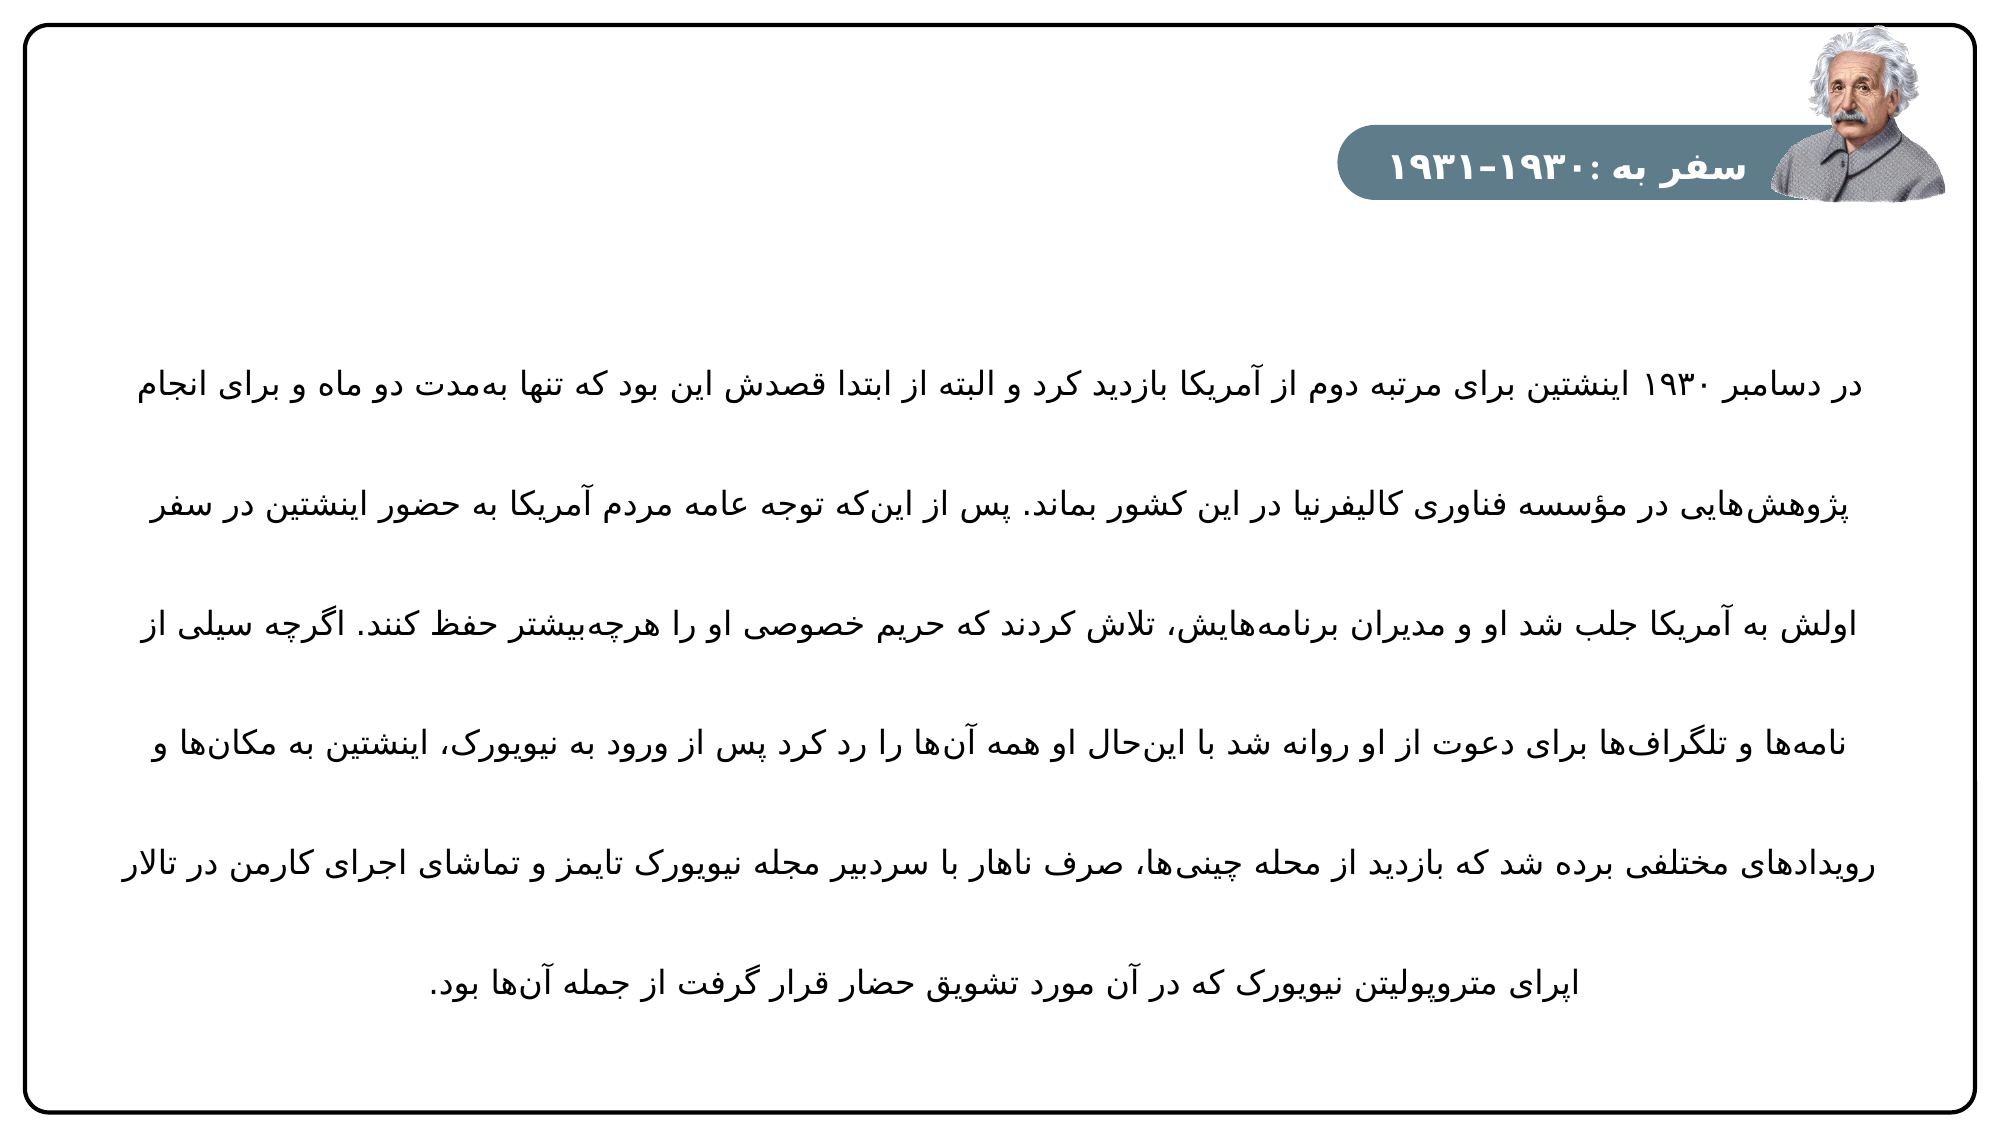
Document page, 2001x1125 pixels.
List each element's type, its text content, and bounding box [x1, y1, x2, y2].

text_box ۱۹۳۱–۱۹۳۰: سفر به آمریکا [1337, 112, 1763, 263]
list در دسامبر ۱۹۳۰ اینشتین برای مرتبه دوم از آمریکا بازدید کرد و البته از ابتدا قصدش این بود که تنها به‌مدت دو ماه و برای انجام پژوهش‌هایی در مؤسسه فناوری کالیفرنیا در این کشور بماند. پس از این‌که توجه عامه مردم آمریکا به حضور اینشتین در سفر اولش به آمریکا جلب شد او و مدیران برنامه‌هایش، تلاش کردند که حریم خصوصی او را هرچه‌بیشتر حفظ کنند. اگرچه سیلی از نامه‌ها و تلگراف‌ها برای دعوت از او روانه شد با این‌حال او همه آن‌ها را رد کرد پس از ورود به نیویورک، اینشتین به مکان‌ها و رویدادهای مختلفی برده شد که بازدید از محله چینی‌ها، صرف ناهار با سردبیر مجله نیویورک تایمز و تماشای اجرای کارمن در تالار اپرای متروپولیتن نیویورک که در آن مورد تشویق حضار قرار گرفت از جمله آن‌ها بود. [99, 275, 1900, 1013]
picture [1761, 14, 1954, 213]
